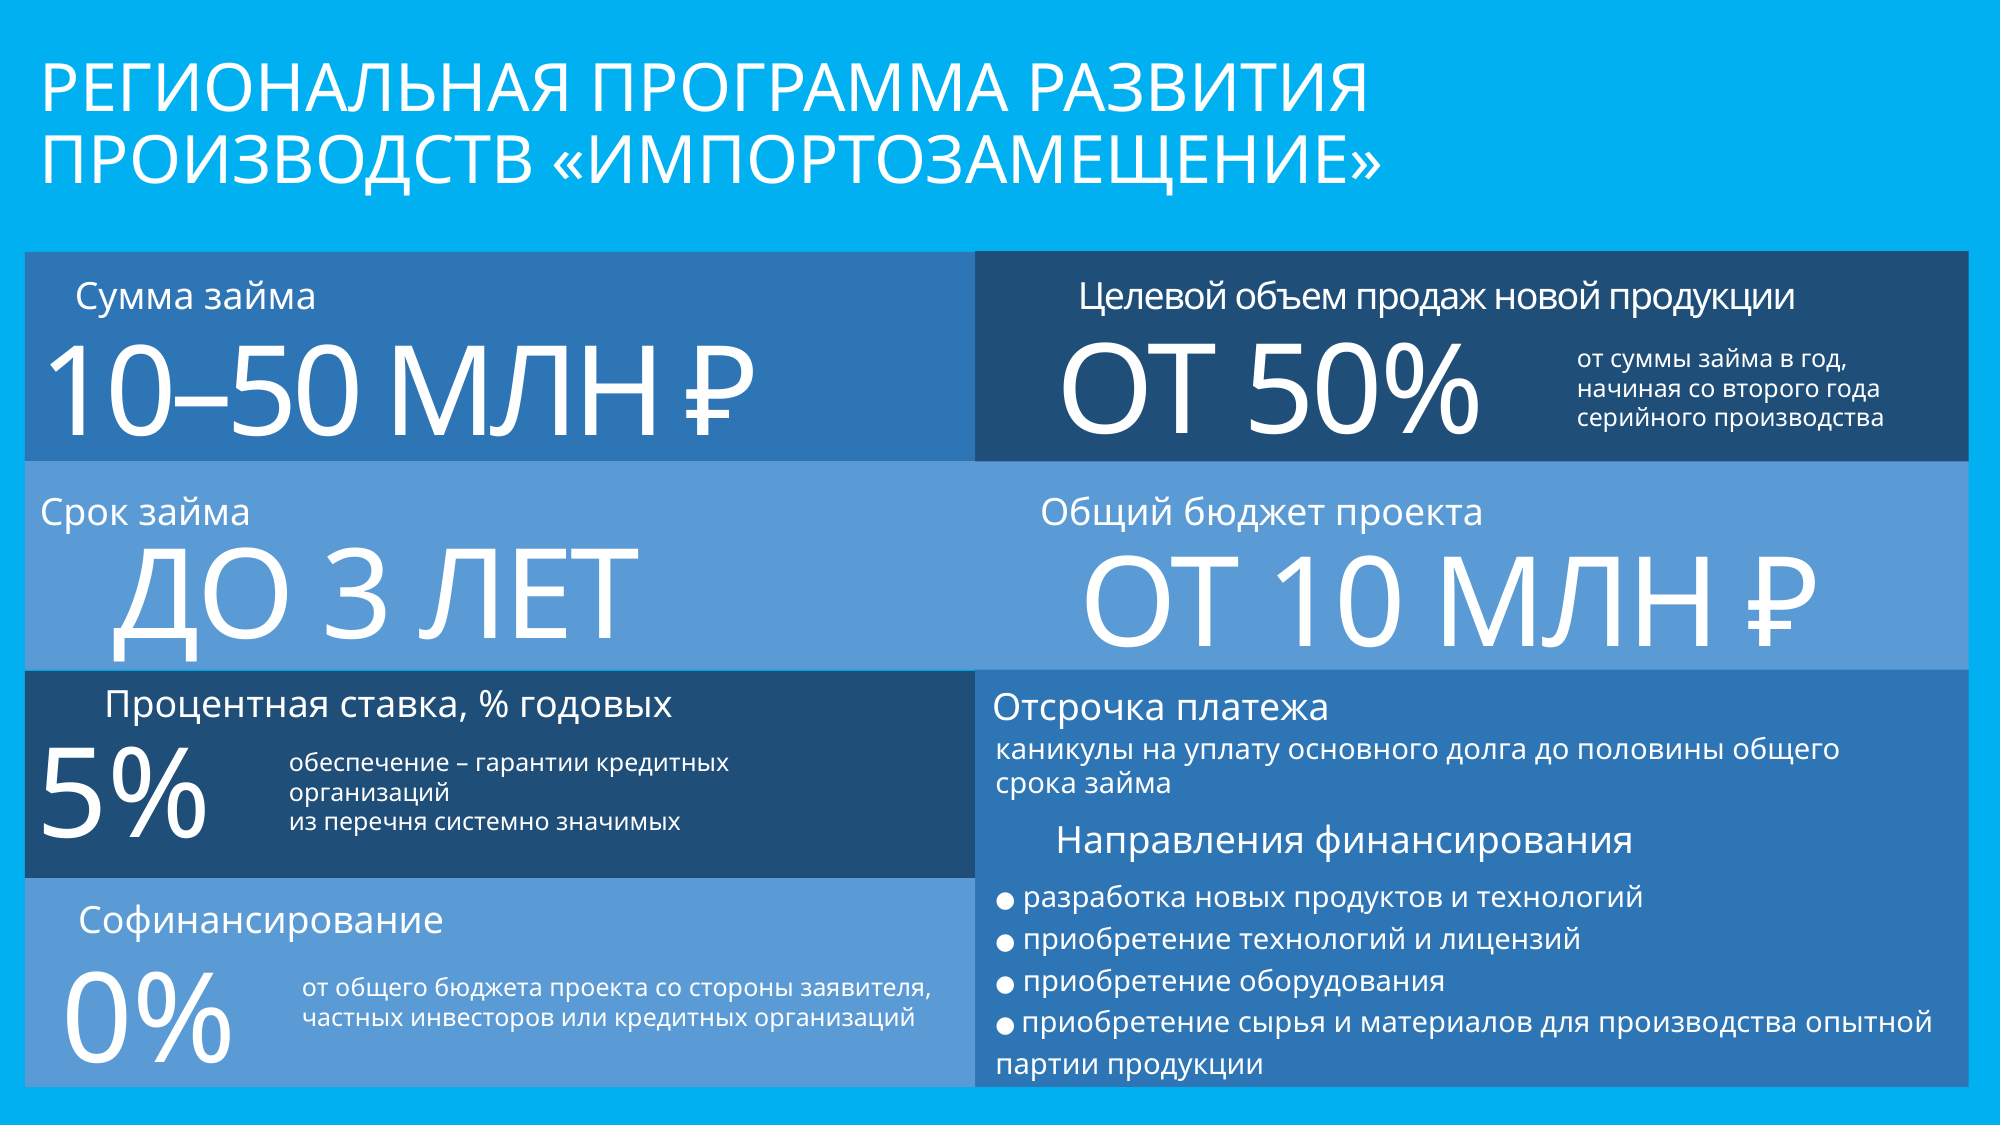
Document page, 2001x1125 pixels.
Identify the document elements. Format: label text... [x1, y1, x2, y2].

text_box от суммы займа в год, начиная со второго года серийного производства [1562, 334, 1966, 440]
text_box ОТ 50% [1041, 300, 1499, 466]
text_box Общий бюджет проекта [1025, 480, 1500, 541]
text_box [24, 671, 974, 877]
list 10–50 МЛН ₽ [24, 319, 1041, 449]
text_box [974, 250, 1970, 462]
text_box каникулы на уплату основного долга до половины общего срока займа [980, 722, 1933, 808]
text_box [24, 449, 976, 462]
text_box ОТ 10 МЛН ₽ [1064, 513, 1835, 679]
text_box Срок займа [24, 480, 439, 541]
text_box ● разработка новых продуктов и технологий ● приобретение технологий и лицензий ● приобретение оборудования ● приобретение сырья и материалов для производства опытной партии продукции [980, 864, 1966, 1088]
text_box [1526, 671, 1970, 1088]
text_box от общего бюджета проекта со стороны заявителя, частных инвесторов или кредитных организаций [287, 964, 948, 1040]
text_box [974, 671, 1064, 1088]
text_box Процентная ставка, % годовых [89, 672, 689, 732]
text_box Направления финансирования [1040, 808, 1650, 864]
text_box ДО 3 ЛЕТ [99, 505, 656, 671]
text_box Сумма займа [60, 265, 333, 325]
text_box 0% [46, 930, 252, 1096]
title РЕГИОНАЛЬНАЯ ПРОГРАММА РАЗВИТИЯ ПРОИЗВОДСТВ «ИМПОРТОЗАМЕЩЕНИЕ» [24, 26, 1710, 225]
text_box 5% [21, 705, 390, 870]
text_box обеспечение – гарантии кредитных организаций из перечня системно значимых [274, 738, 802, 844]
text_box [24, 251, 976, 319]
text_box Отсрочка платежа [977, 675, 1526, 736]
text_box Софинансирование [63, 888, 460, 949]
text_box Целевой объем продаж новой продукции [1063, 265, 1820, 325]
text_box [24, 462, 1970, 671]
text_box [24, 877, 976, 1088]
